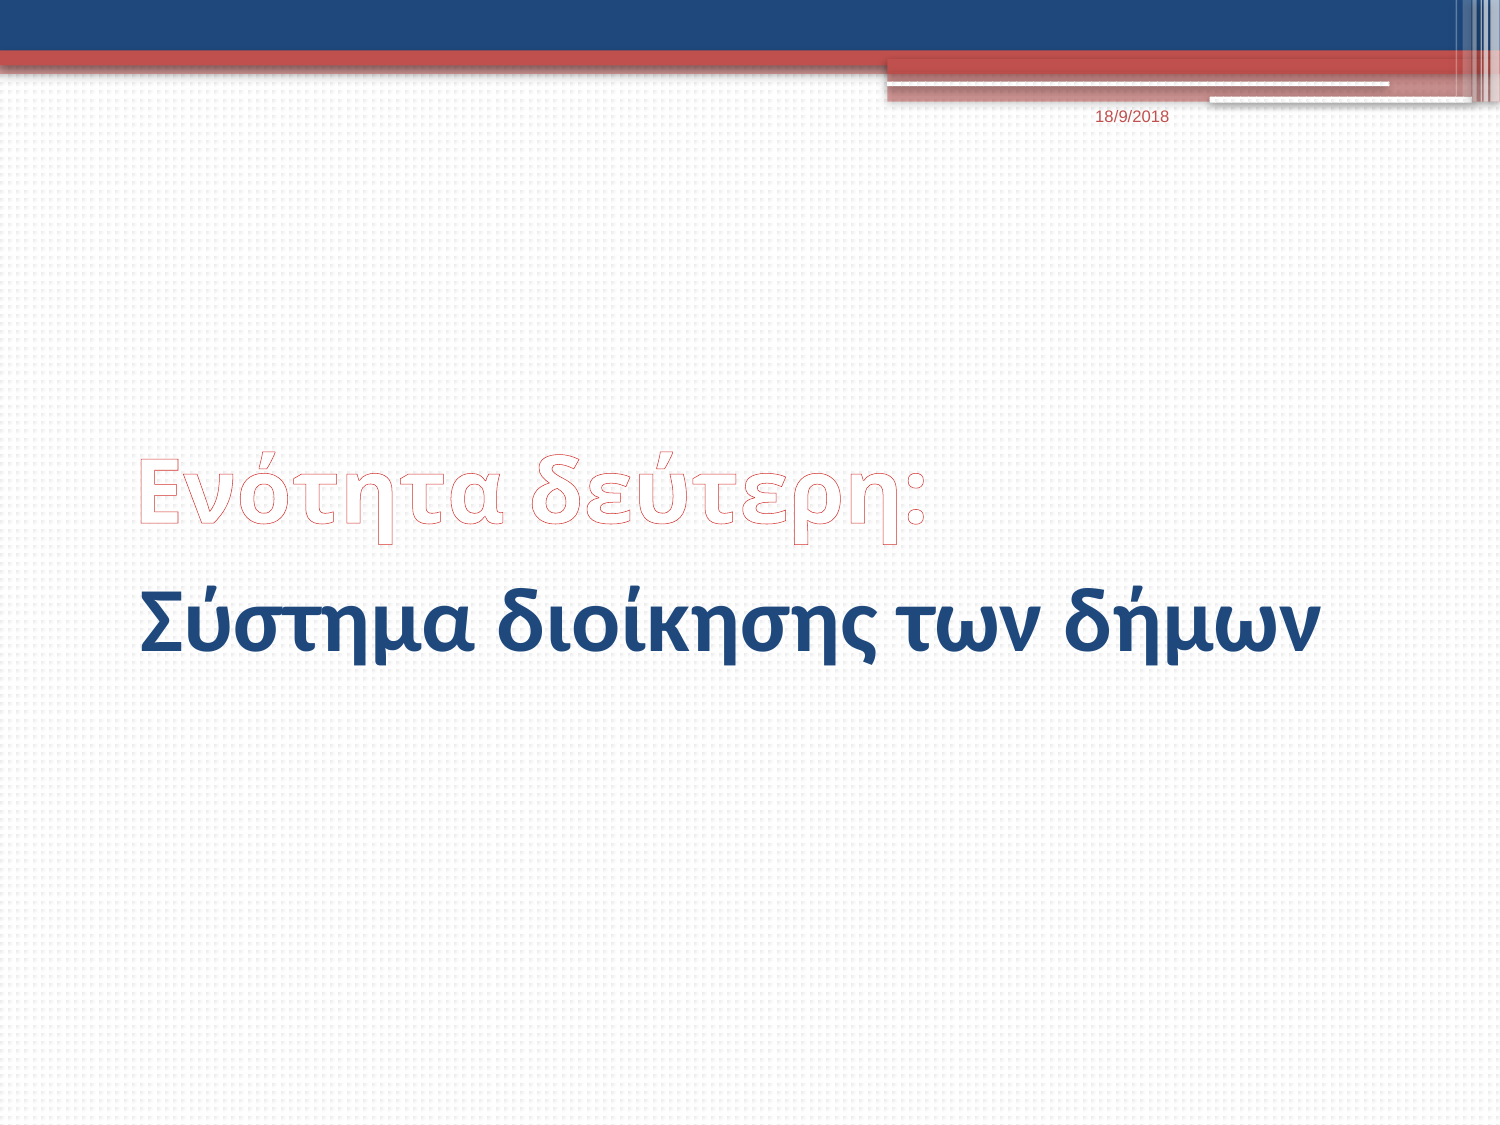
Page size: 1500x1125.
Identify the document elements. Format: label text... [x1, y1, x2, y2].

title Ενότητα δεύτερη: [118, 324, 1394, 549]
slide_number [1080, 100, 1238, 176]
list Σύστημα διοίκησης των δήμων [118, 552, 1394, 800]
